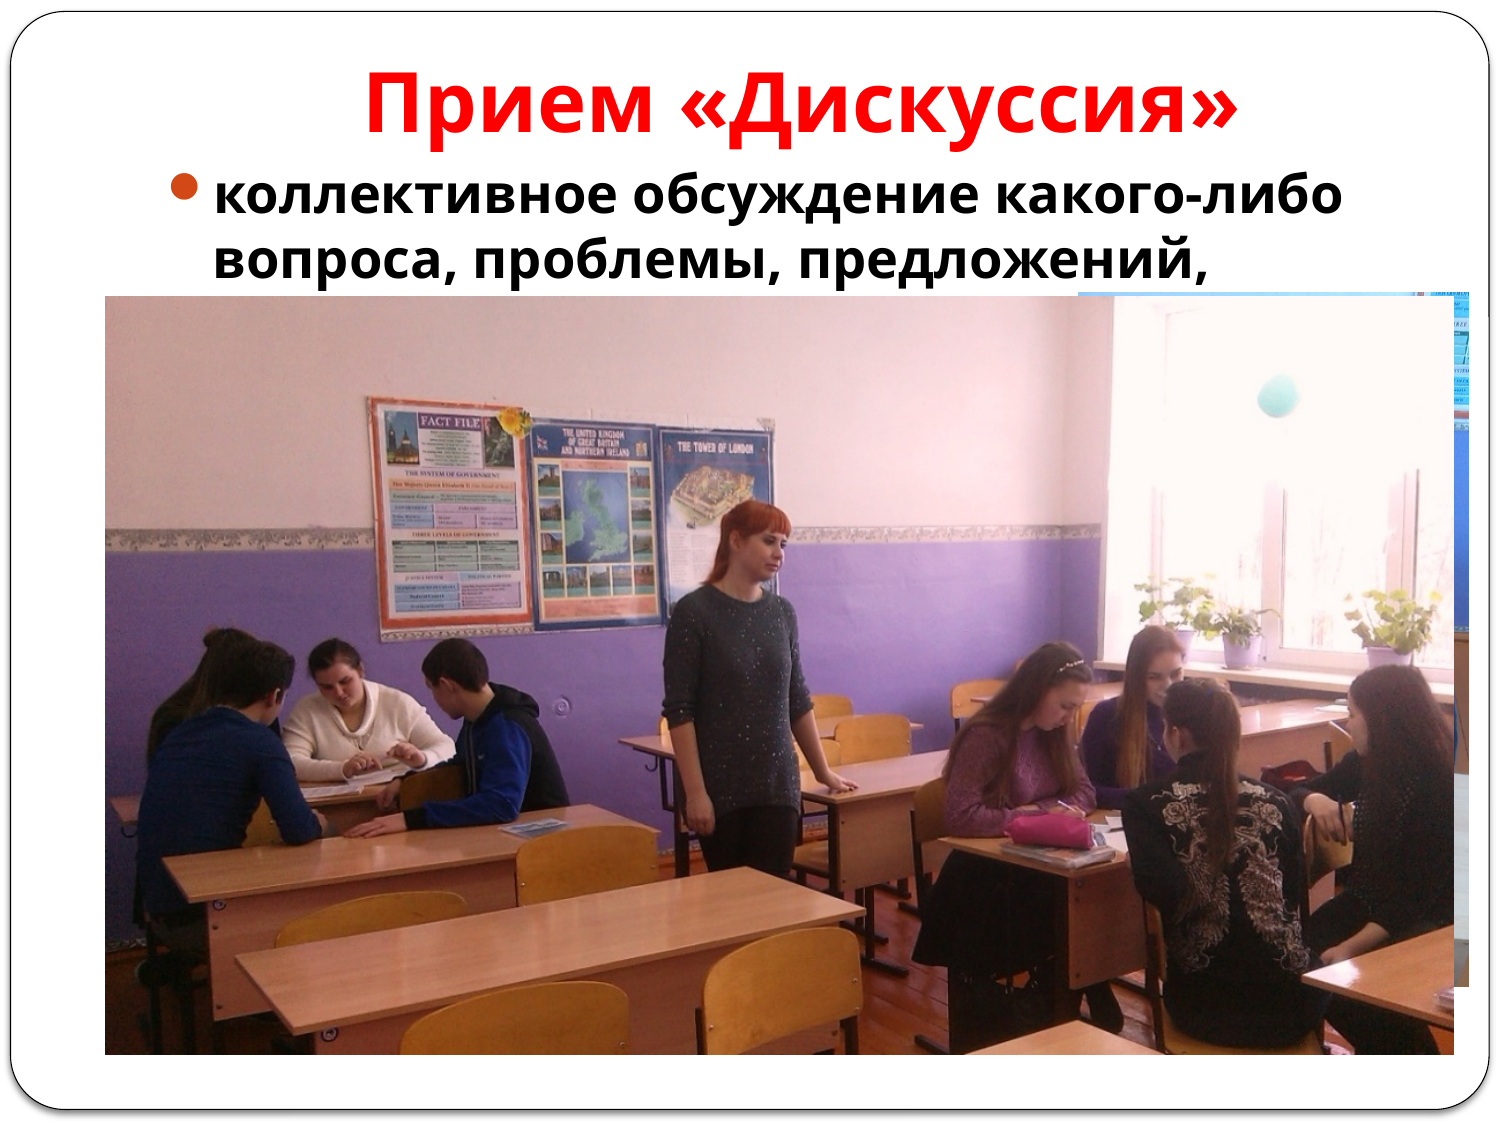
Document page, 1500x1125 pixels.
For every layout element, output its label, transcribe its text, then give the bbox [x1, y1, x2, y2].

title Прием «Дискуссия» [164, 0, 1439, 164]
picture [105, 292, 1469, 1055]
list коллективное обсуждение какого-либо вопроса, проблемы, предложений, идей. [152, 152, 1397, 294]
